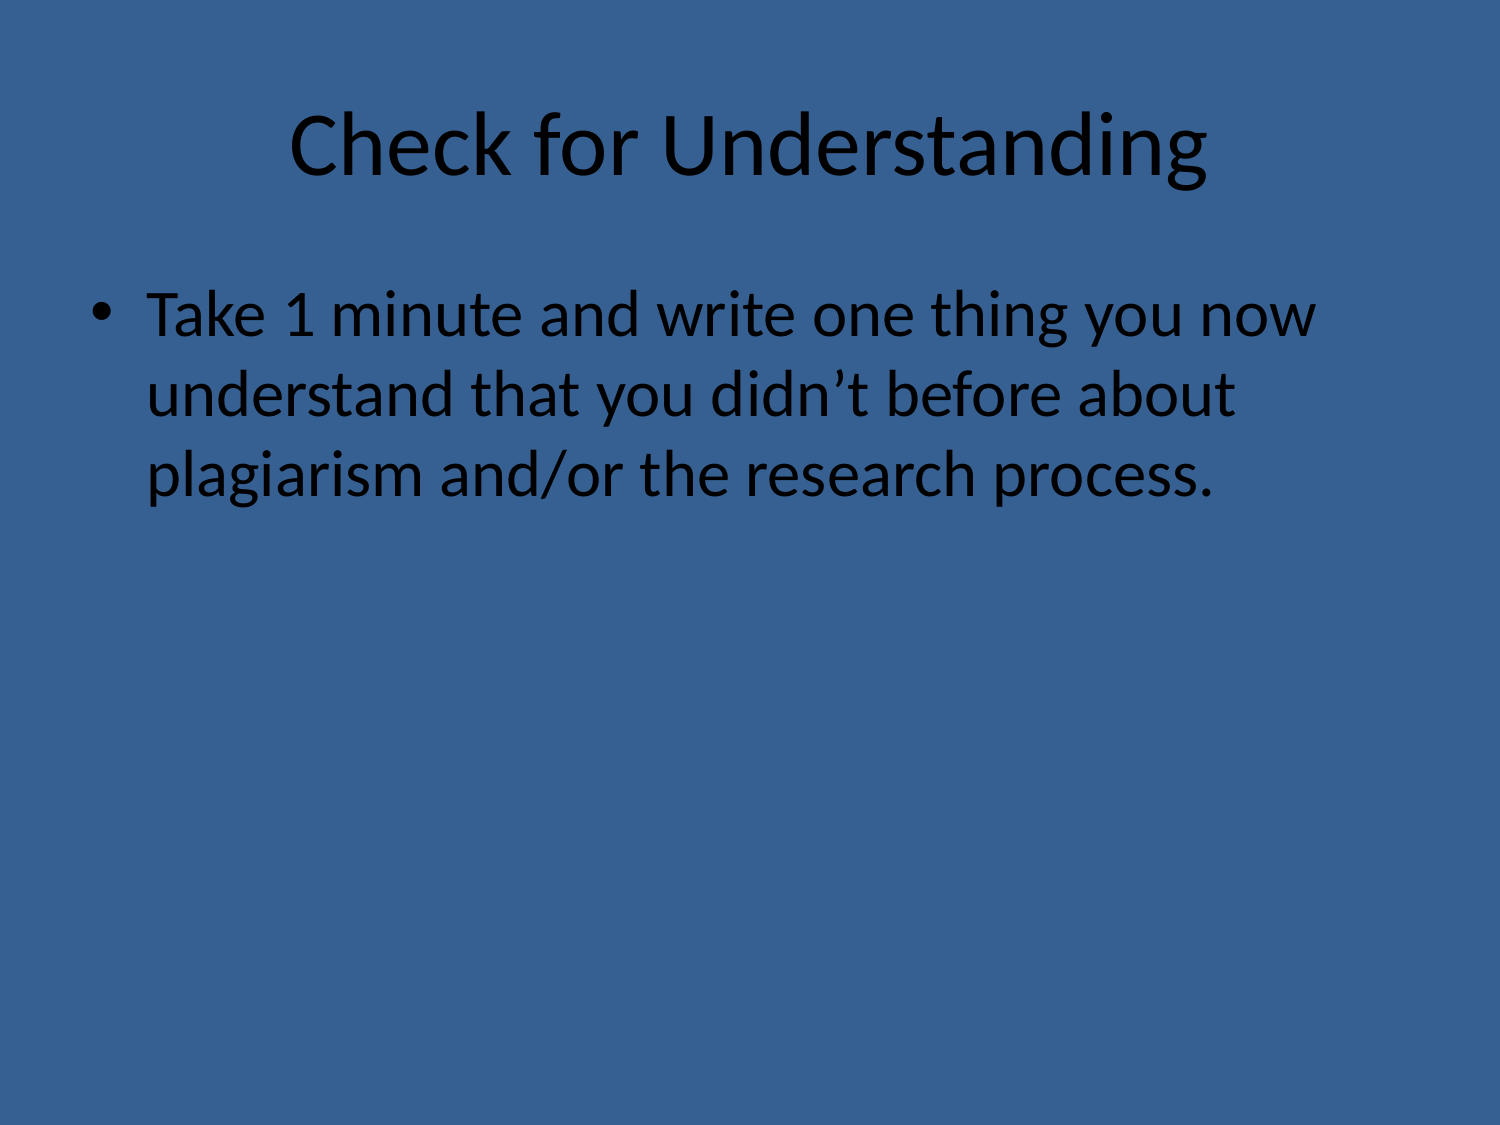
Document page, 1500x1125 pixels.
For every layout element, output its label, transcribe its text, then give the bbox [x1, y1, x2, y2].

title Check for Understanding [75, 45, 1425, 233]
list Take 1 minute and write one thing you now understand that you didn’t before about plagiarism and/or the research process. [75, 262, 1425, 1005]
